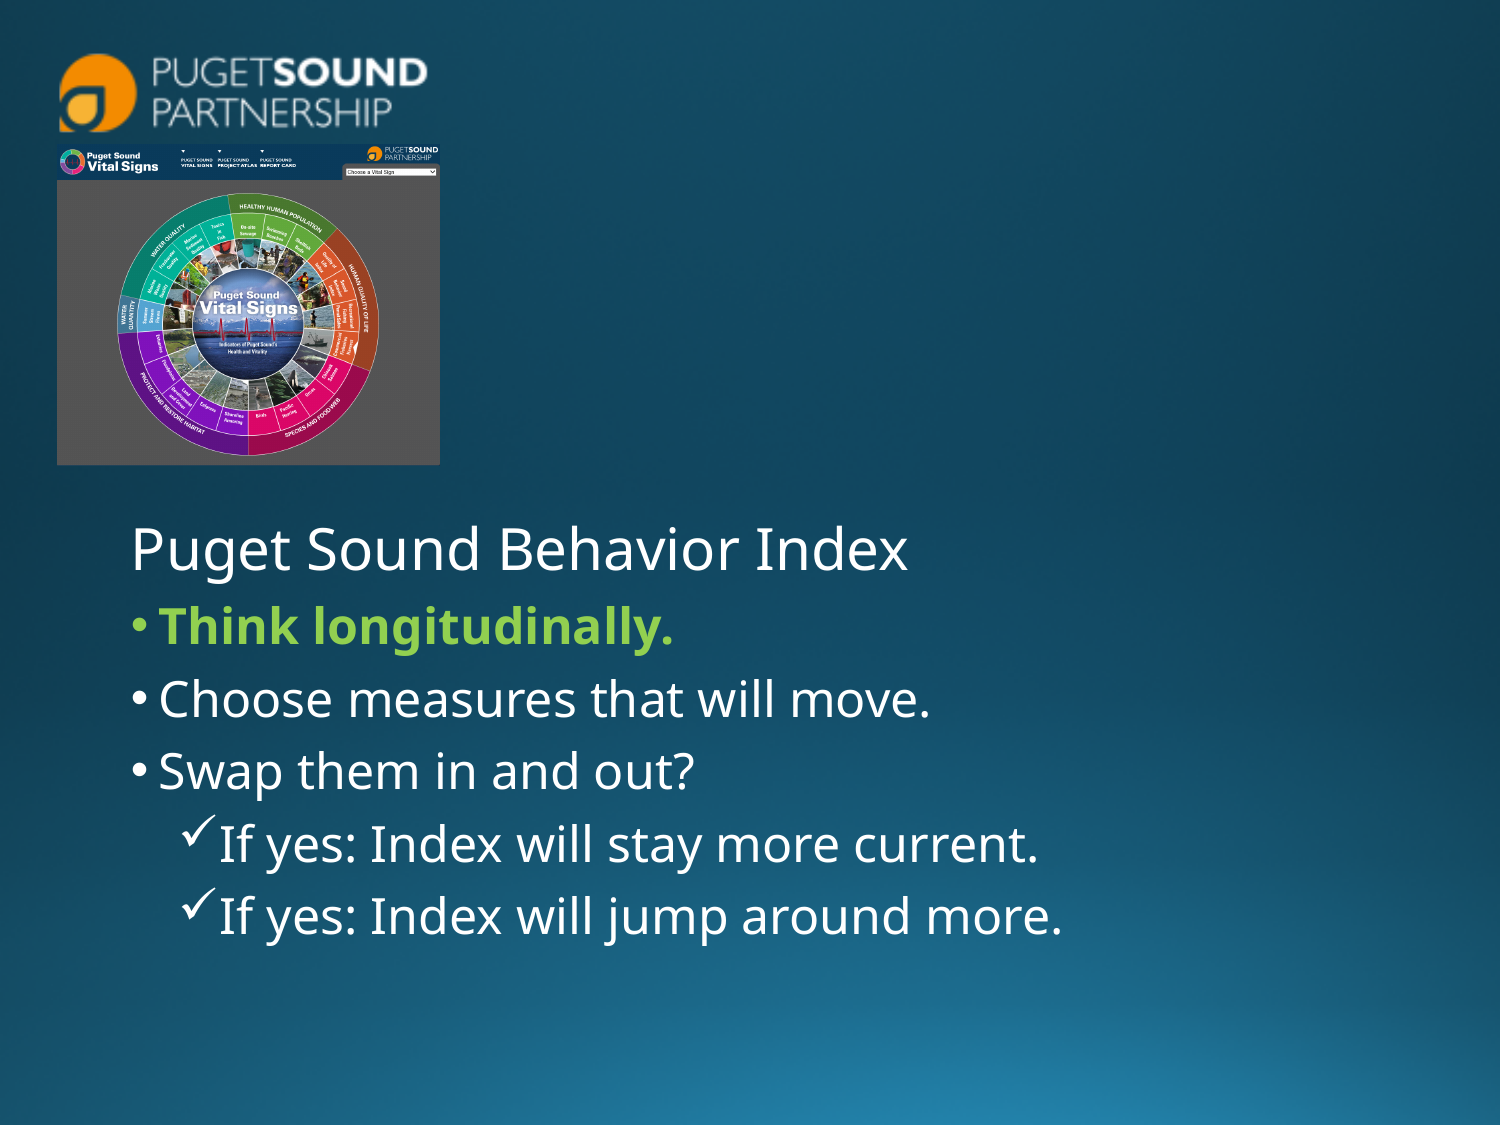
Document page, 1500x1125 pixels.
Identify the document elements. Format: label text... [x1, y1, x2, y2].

picture [0, 0, 1500, 1125]
text_box Puget Sound Behavior Index Think longitudinally. Choose measures that will move. Swap them in and out? If yes: Index will stay more current. If yes: Index will jump around more. [115, 504, 1398, 1028]
